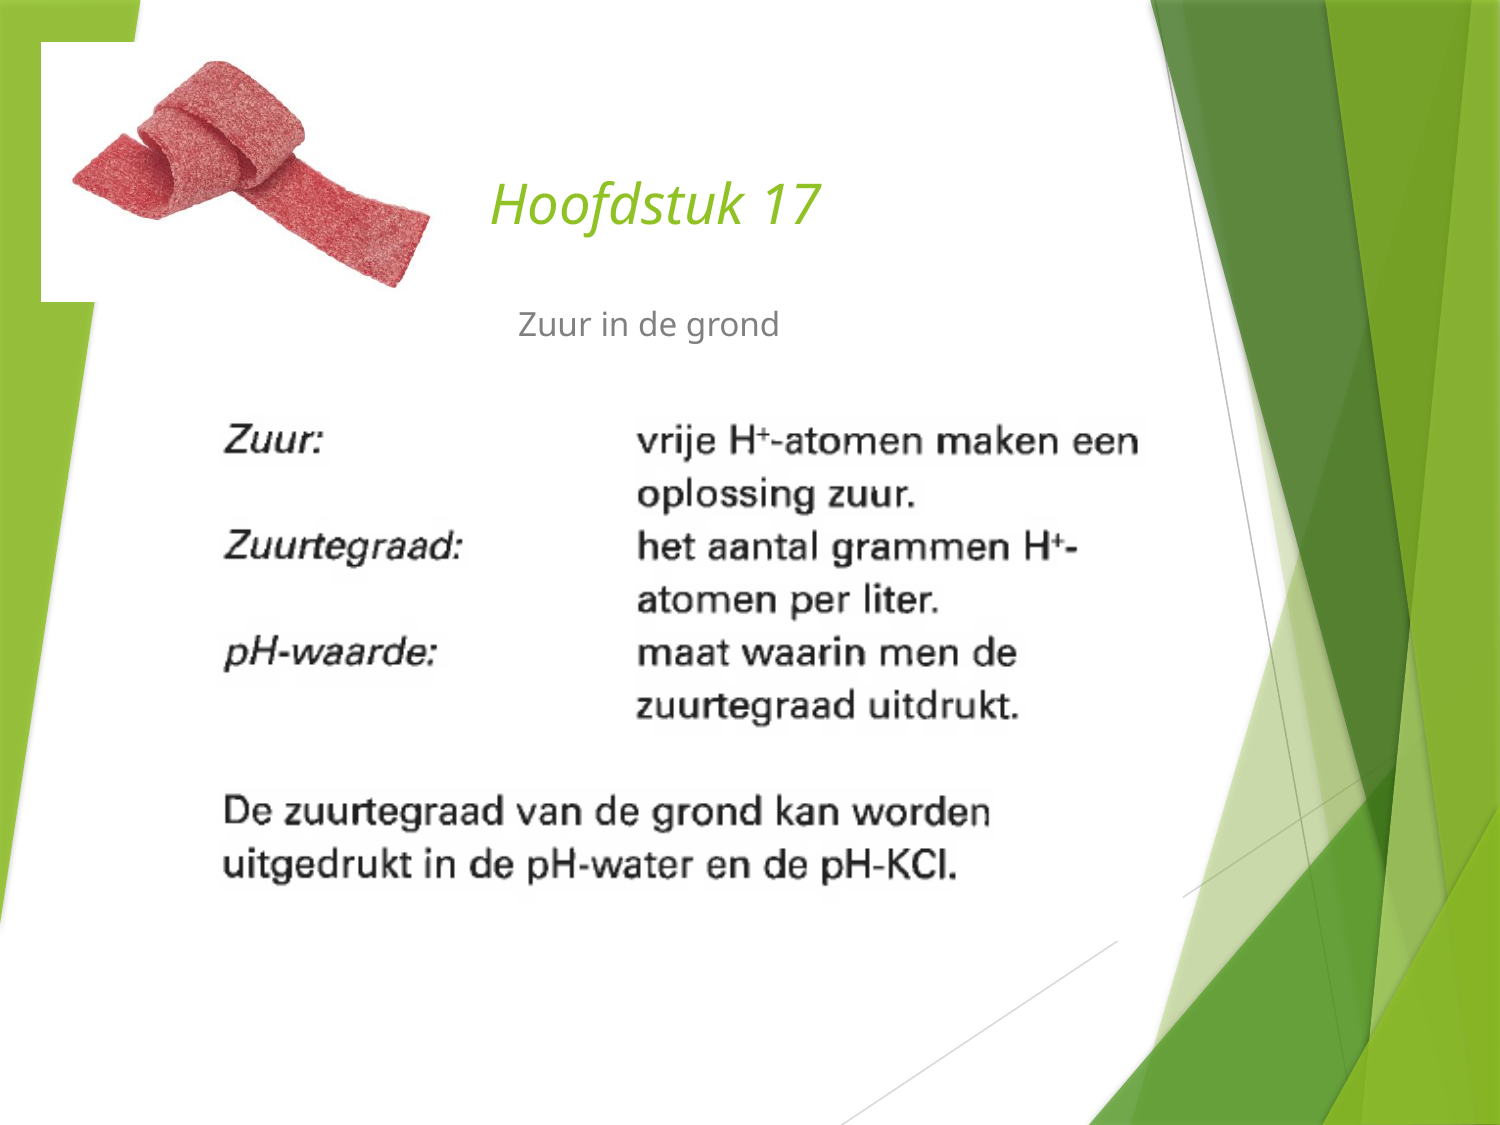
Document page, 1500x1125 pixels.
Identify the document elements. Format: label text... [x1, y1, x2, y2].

subtitle Zuur in de grond [64, 255, 1235, 882]
picture [217, 384, 1183, 941]
title Hoofdstuk 17 [478, 101, 1199, 244]
picture [40, 42, 473, 302]
